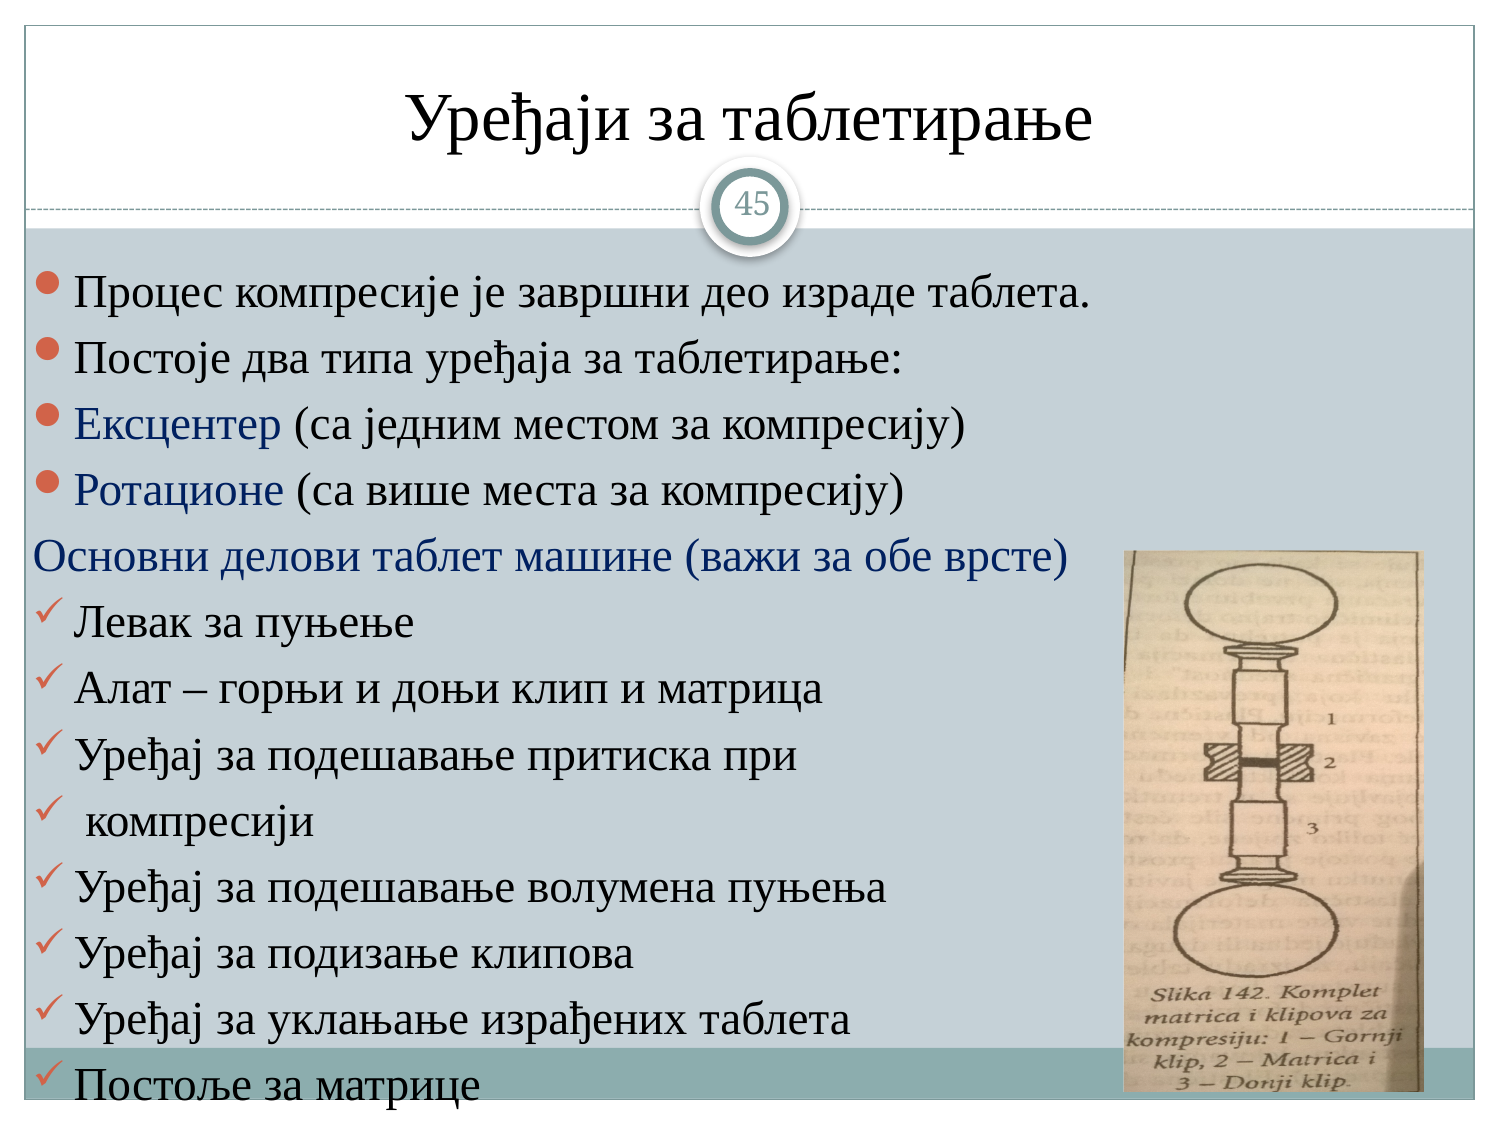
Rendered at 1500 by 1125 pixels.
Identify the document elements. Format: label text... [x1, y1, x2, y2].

list Процес компресије је завршни део израде таблета. Постоје два типа уређаја за таблетирање: Ексцентер (са једним местом за компресију) Ротационе (са више места за компресију) Основни делови таблет машине (важи за обе врсте) Левак за пуњење Алат – горњи и доњи клип и матрица Уређај за подешавање притиска при компресији Уређај за подешавање волумена пуњења Уређај за подизање клипова Уређај за уклањање израђених таблета Постоље за матрице [18, 252, 1413, 1125]
title Уређаји за таблетирање [49, 37, 1450, 162]
picture [1002, 551, 1500, 1091]
slide_number 45 [715, 168, 791, 241]
